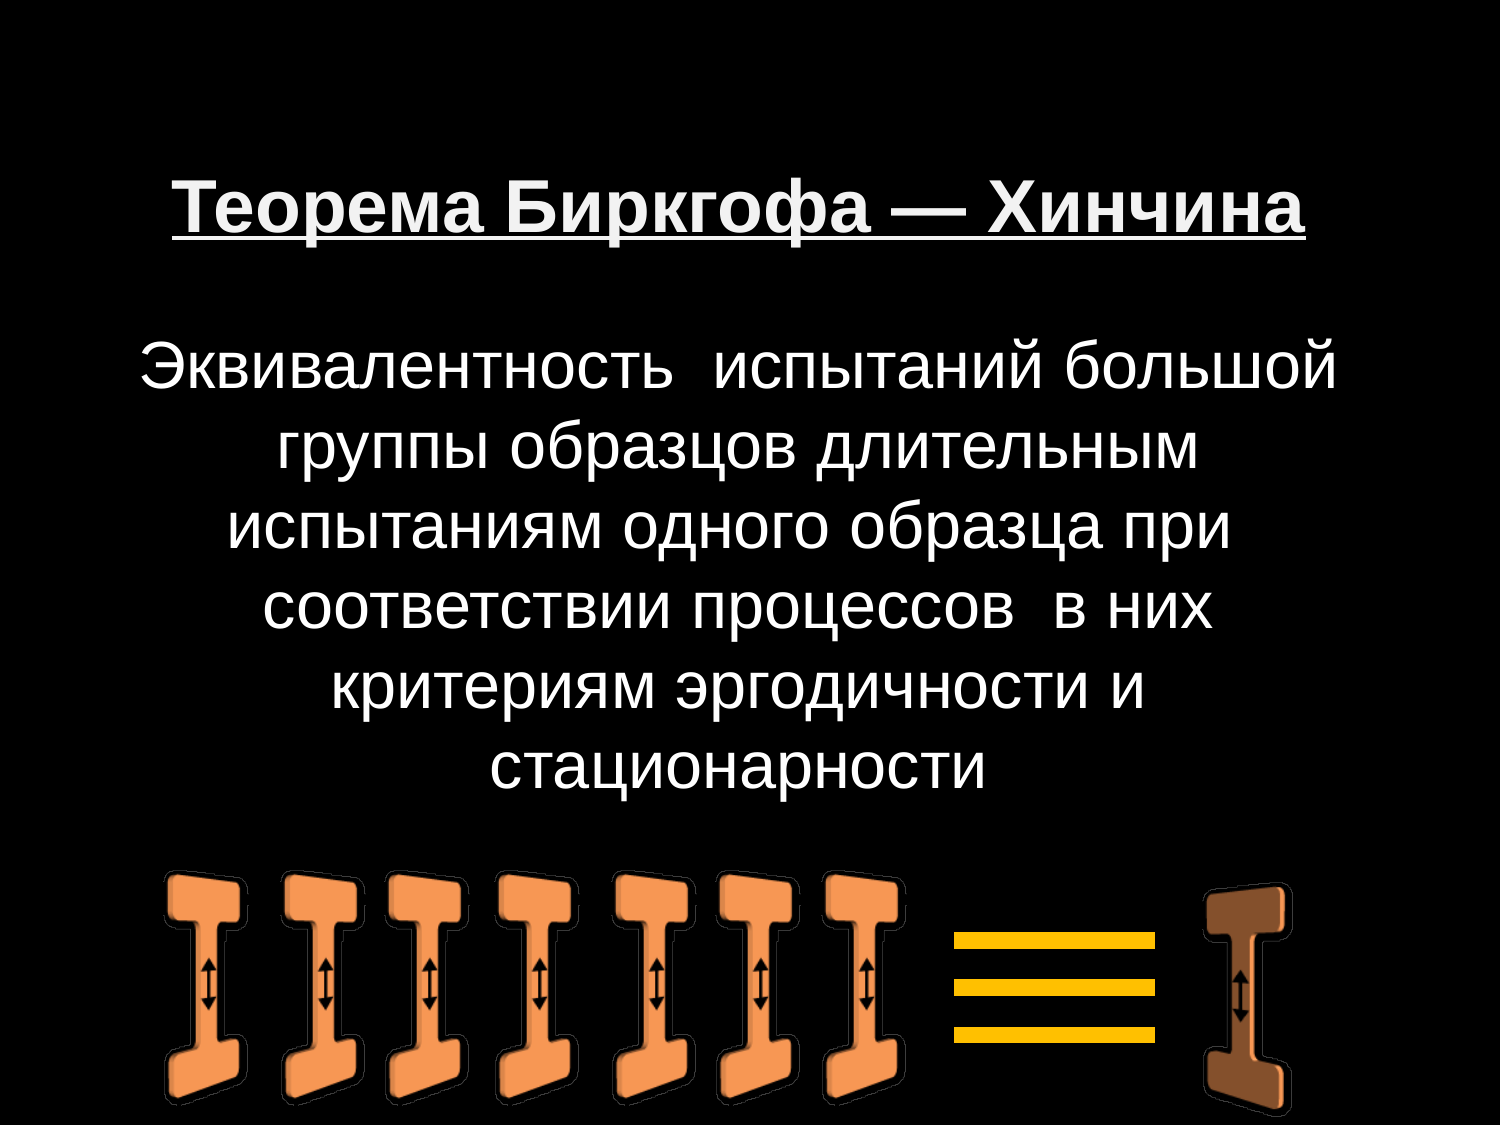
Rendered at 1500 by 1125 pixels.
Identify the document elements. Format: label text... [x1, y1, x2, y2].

picture [163, 869, 249, 1107]
picture [821, 869, 907, 1107]
picture [280, 869, 366, 1107]
text_box Эквивалентность испытаний большой группы образцов длительным испытаниям одного образца при соответствии процессов в них критериям эргодичности и стационарности [77, 314, 1401, 809]
picture [1201, 881, 1294, 1118]
picture [384, 869, 470, 1107]
text_box Теорема Биркгофа — Хинчина [157, 149, 1321, 255]
picture [715, 869, 801, 1107]
picture [493, 869, 580, 1107]
picture [611, 869, 697, 1107]
